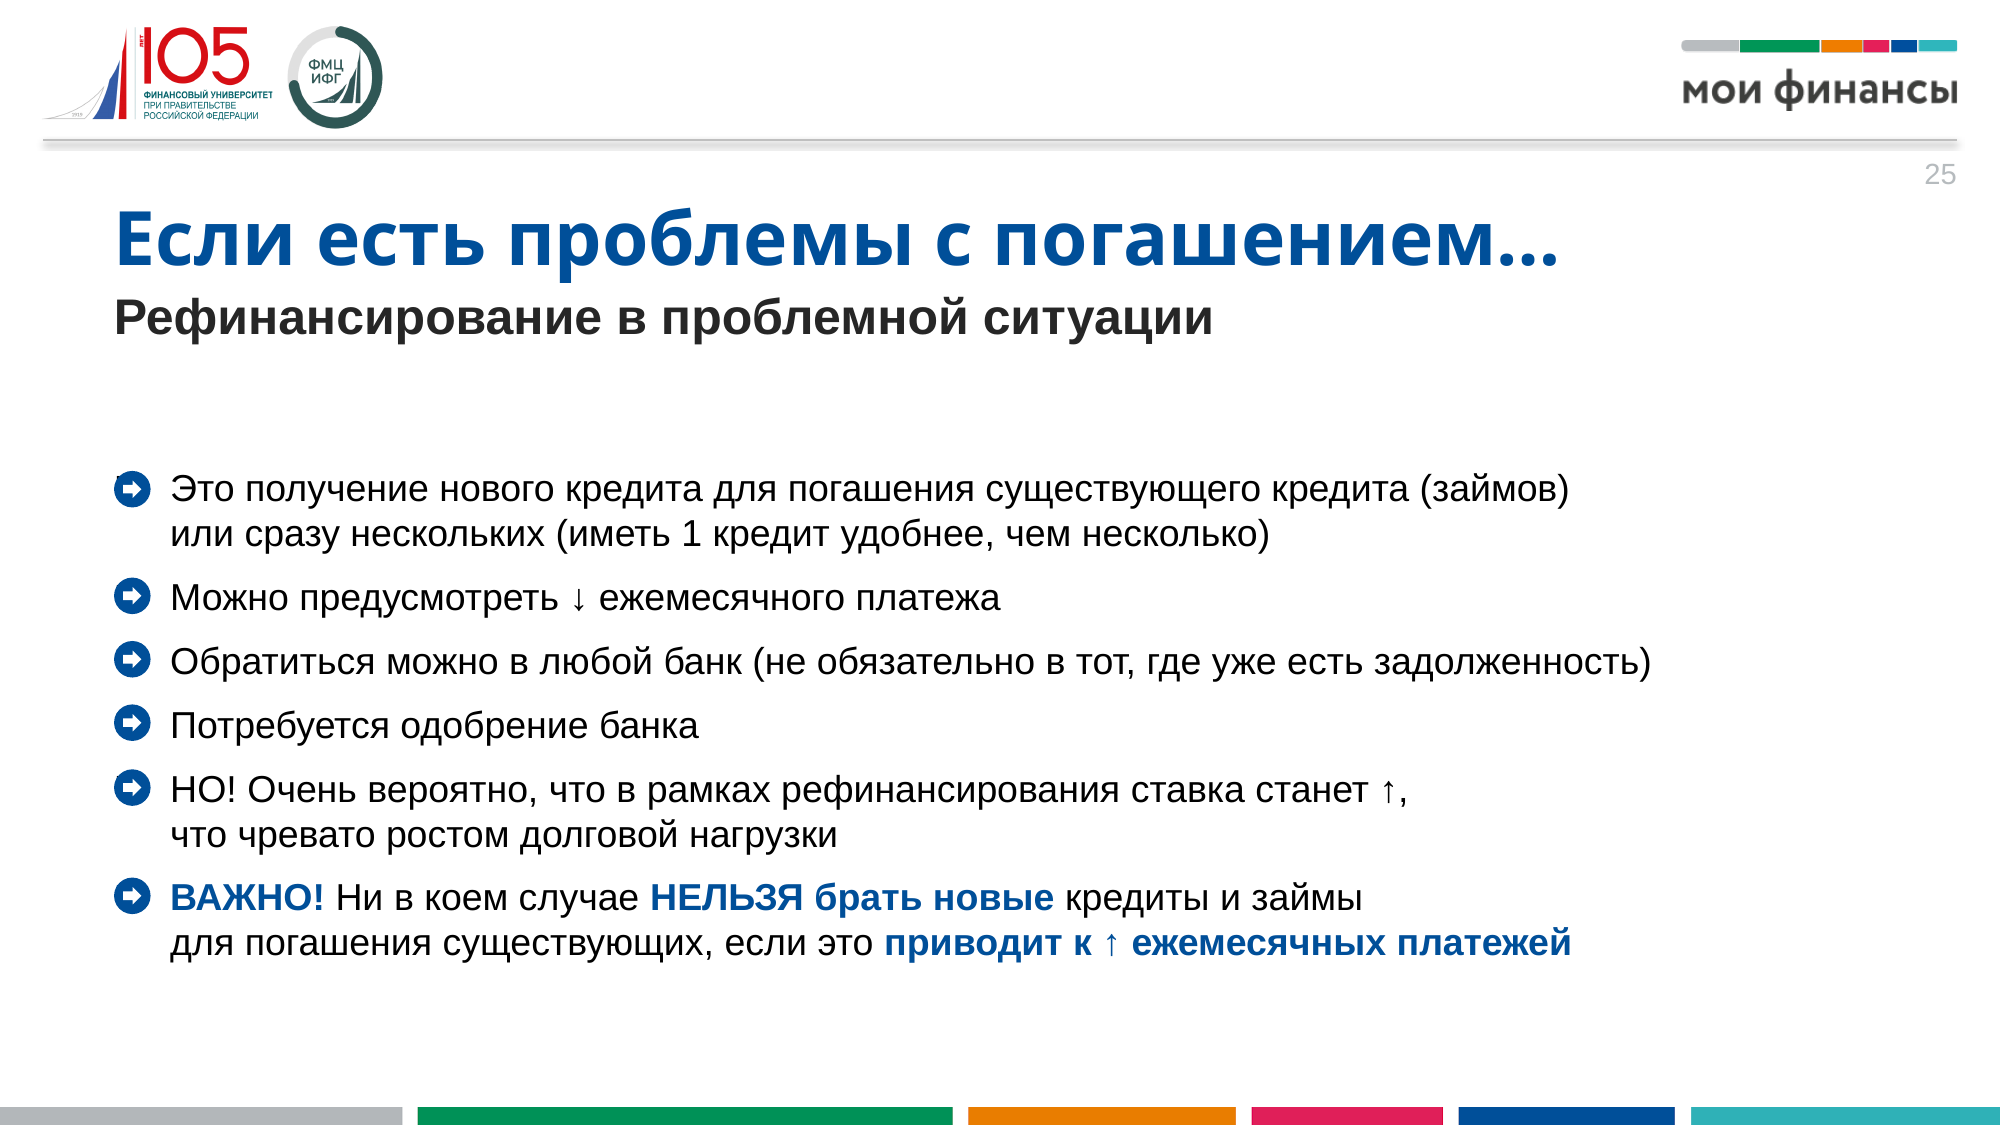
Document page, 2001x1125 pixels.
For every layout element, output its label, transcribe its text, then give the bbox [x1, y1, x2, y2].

picture [30, 27, 273, 129]
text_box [113, 577, 151, 615]
text_box Это получение нового кредита для погашения существующего кредита (займов) или сразу нескольких (иметь 1 кредит удобнее, чем несколько) Можно предусмотреть ↓ ежемесячного платежа Обратиться можно в любой банк (не обязательно в тот, где уже есть задолженность) Потребуется одобрение банка НО! Очень вероятно, что в рамках рефинансирования ставка станет ↑, что чревато ростом долговой нагрузки ВАЖНО! Ни в коем случае НЕЛЬЗЯ брать новые кредиты и займы для погашения существующих, если это приводит к ↑ ежемесячных платежей [113, 464, 1886, 964]
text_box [113, 769, 151, 807]
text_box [113, 704, 151, 742]
picture [283, 26, 386, 129]
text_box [113, 640, 151, 678]
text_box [113, 470, 151, 508]
text_box Рефинансирование в проблемной ситуации [114, 284, 1391, 345]
text_box 25 [1883, 155, 1957, 191]
text_box Если есть проблемы с погашением… [113, 190, 1739, 281]
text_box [113, 877, 151, 915]
picture [0, 1107, 2000, 1125]
